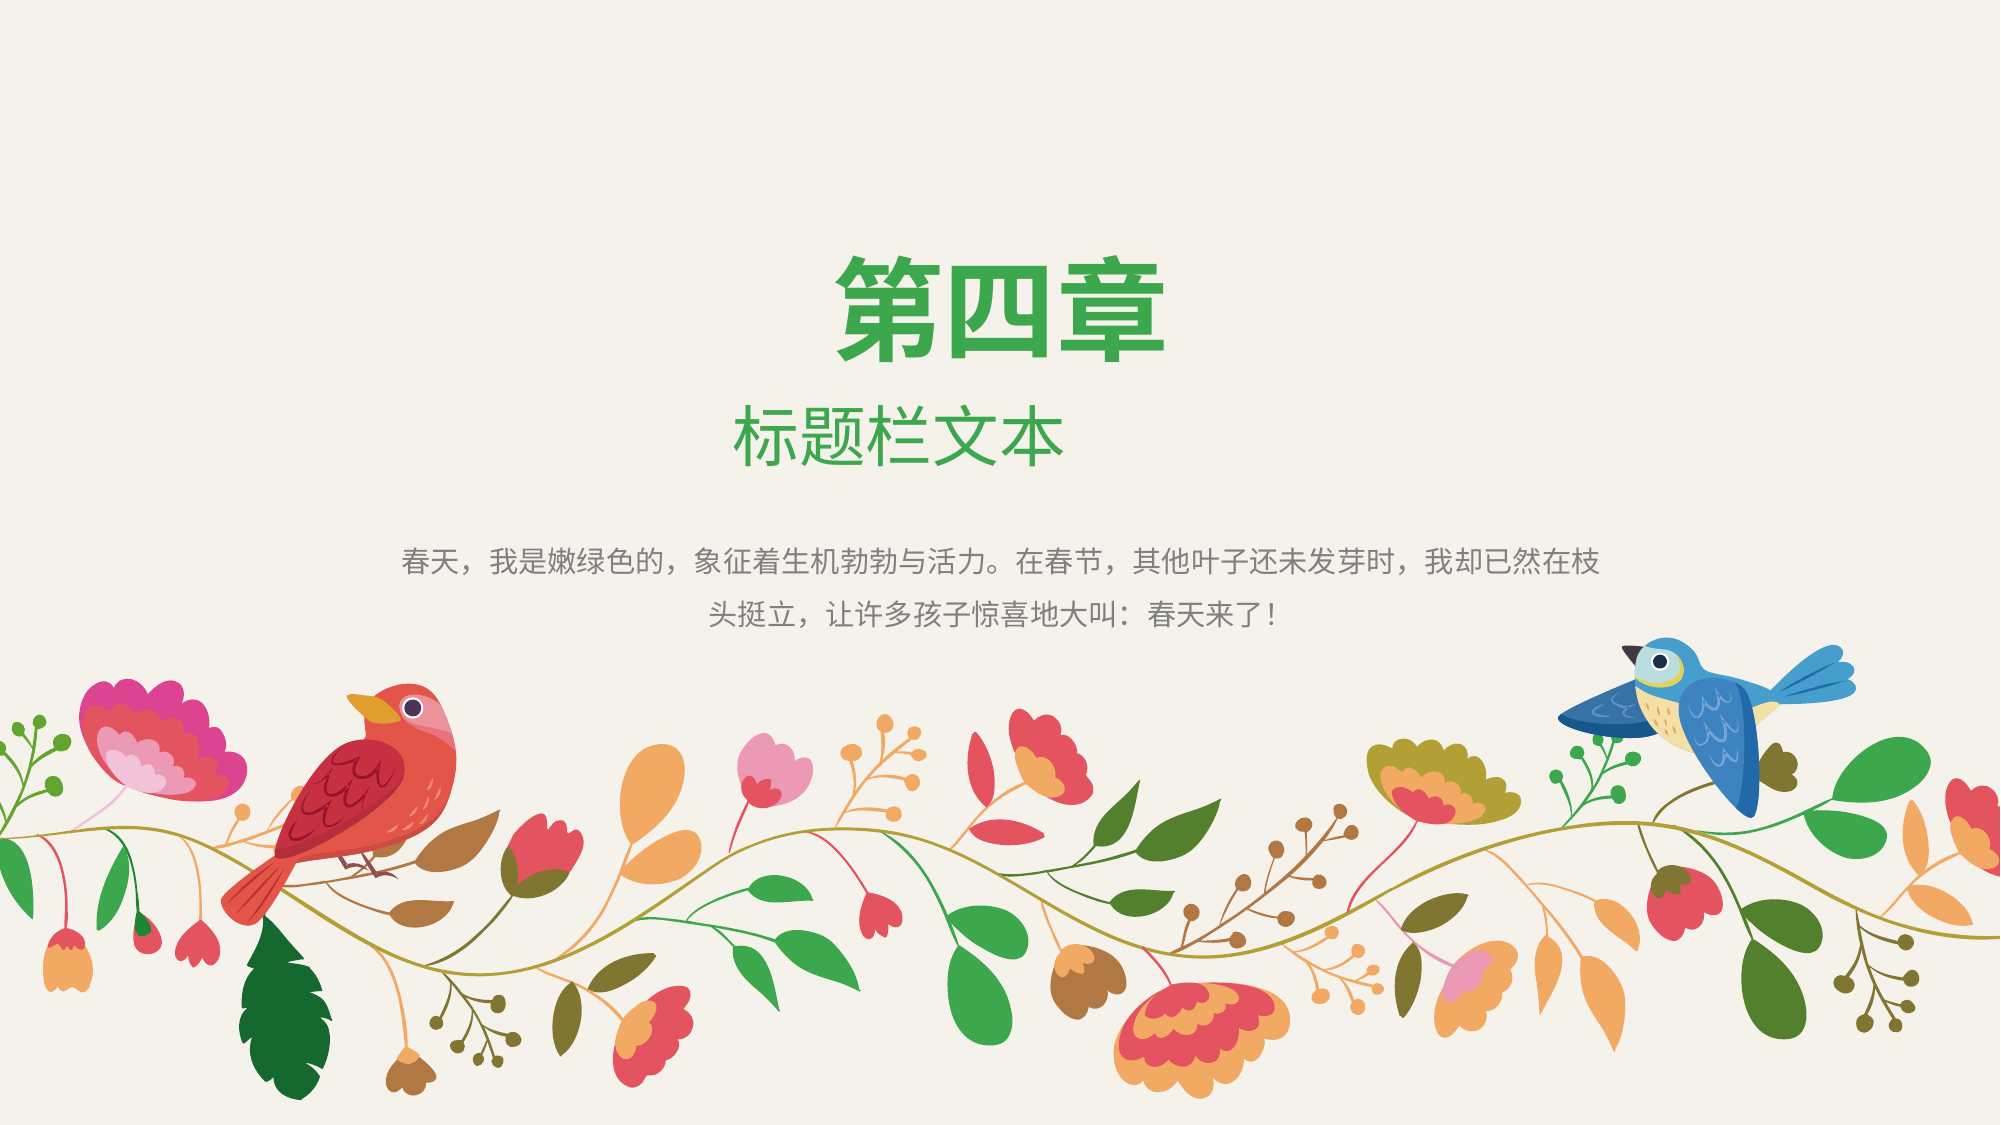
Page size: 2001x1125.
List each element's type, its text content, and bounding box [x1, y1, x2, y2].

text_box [220, 681, 457, 931]
text_box 标题栏文本 [717, 387, 1082, 479]
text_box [0, 479, 1984, 1125]
text_box 第四章 [816, 232, 1184, 383]
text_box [1554, 626, 1865, 819]
